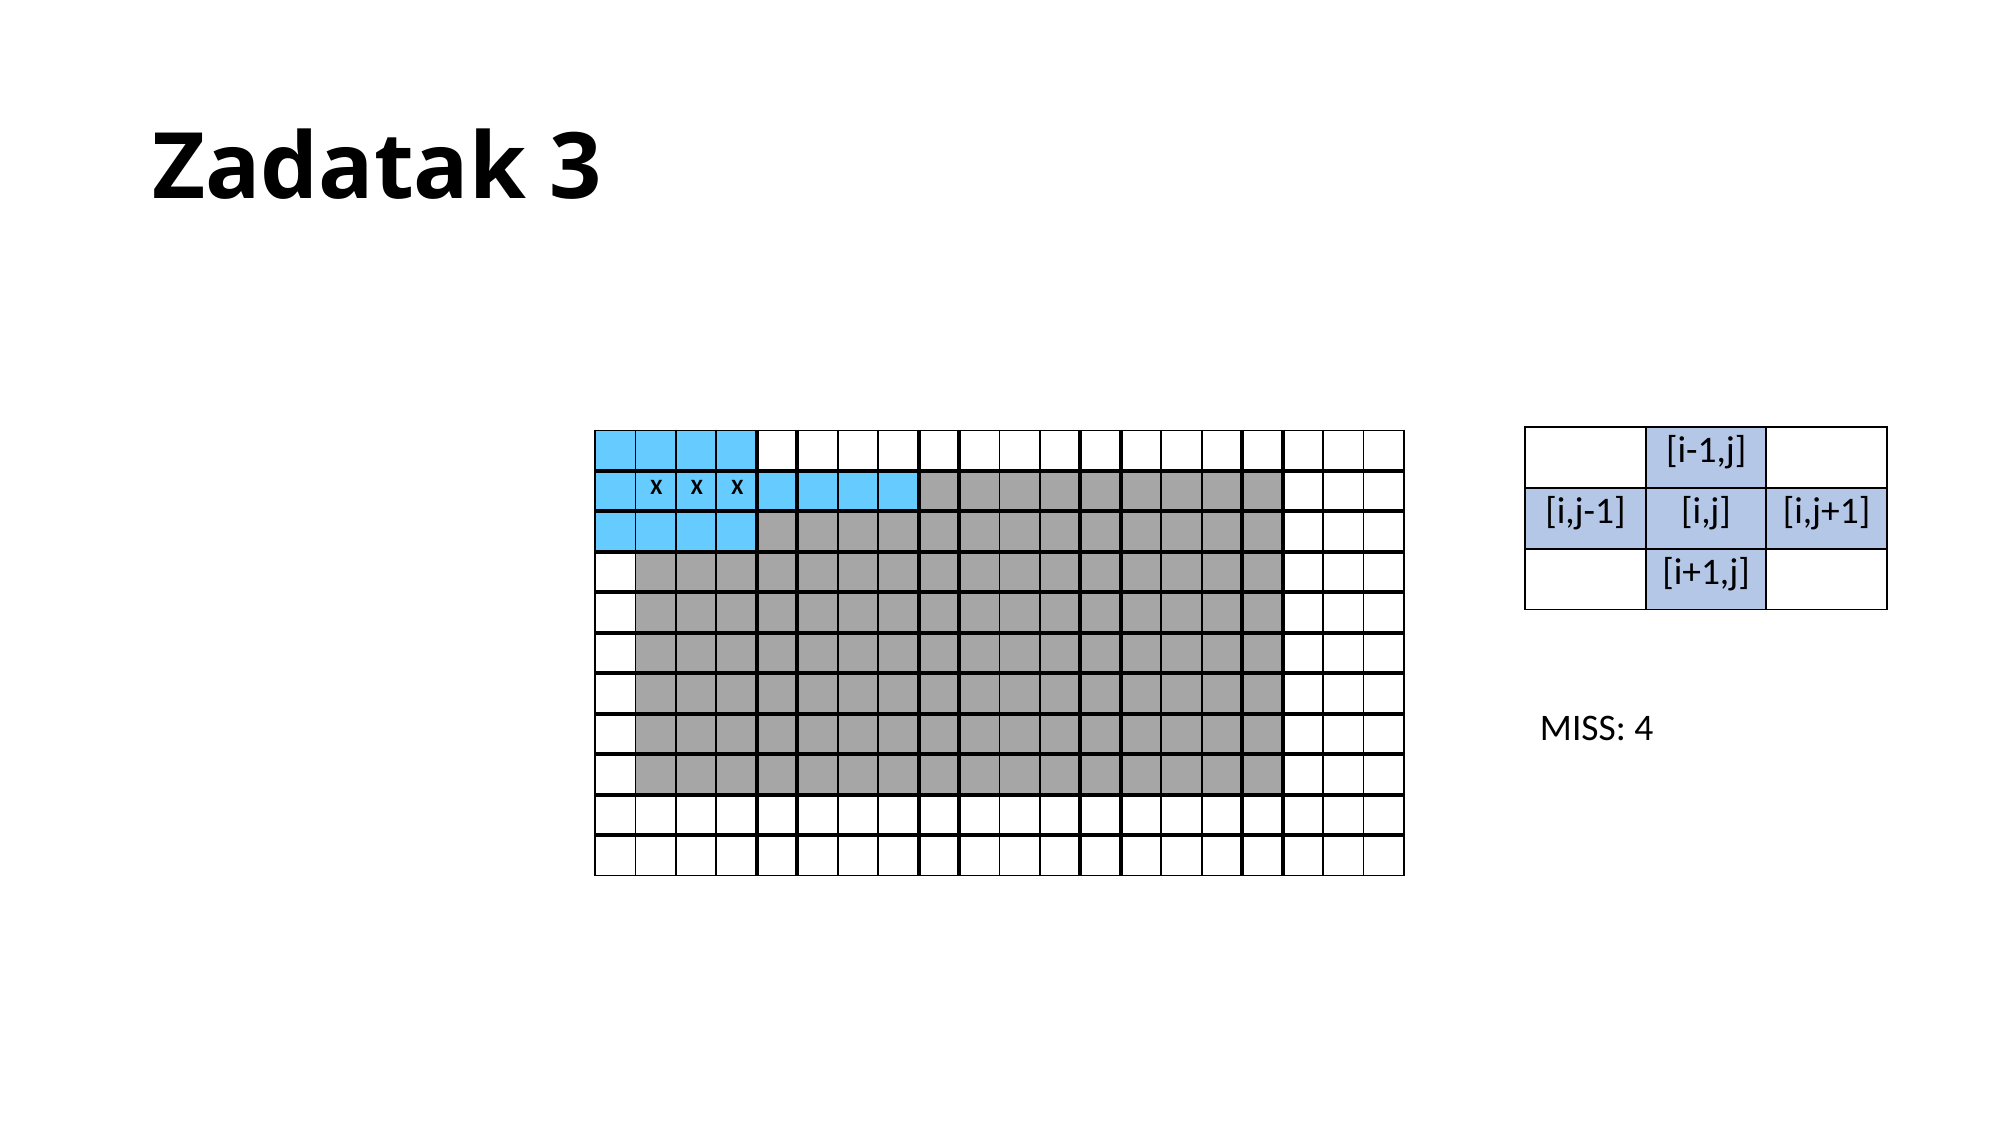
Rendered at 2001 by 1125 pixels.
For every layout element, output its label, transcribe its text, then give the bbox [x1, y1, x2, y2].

table_cell [1324, 675, 1363, 712]
table_cell [961, 675, 999, 712]
table_cell [677, 513, 715, 550]
table_cell [799, 554, 837, 590]
table_cell [1285, 635, 1322, 671]
table_cell [799, 594, 837, 631]
table_cell [879, 513, 917, 550]
table_cell [1244, 837, 1281, 875]
table_cell [1244, 797, 1281, 833]
table_cell [839, 594, 877, 631]
table_cell [1203, 594, 1240, 631]
table_cell [799, 837, 837, 875]
table_cell [1162, 635, 1201, 671]
table_cell [879, 716, 917, 752]
table_cell [961, 473, 999, 509]
table_cell [961, 837, 999, 875]
table_cell [879, 797, 917, 833]
table_cell [921, 473, 957, 509]
table_cell [1041, 635, 1078, 671]
table_cell [677, 675, 715, 712]
table_header [1767, 428, 1886, 487]
table_cell [921, 797, 957, 833]
table_cell [961, 513, 999, 550]
table_cell [1364, 594, 1403, 631]
table_cell [1162, 675, 1201, 712]
table_cell [1082, 716, 1119, 752]
table_cell [596, 513, 635, 550]
table_cell [759, 756, 795, 793]
table_cell [1000, 837, 1039, 875]
table_cell [1203, 675, 1240, 712]
table_cell [1244, 554, 1281, 590]
table_cell [1203, 635, 1240, 671]
table_header [921, 431, 957, 469]
table_cell [1244, 473, 1281, 509]
table_cell [636, 756, 675, 793]
table_cell [1324, 797, 1363, 833]
table_cell [1041, 797, 1078, 833]
table_cell [1324, 756, 1363, 793]
table_cell [961, 716, 999, 752]
table_cell [799, 797, 837, 833]
table_cell [636, 635, 675, 671]
table_cell [i,j-1] [1526, 489, 1645, 548]
table_cell X [677, 473, 715, 509]
table_cell [1364, 635, 1403, 671]
table_cell [1364, 513, 1403, 550]
table_cell [596, 554, 635, 590]
table_cell [1041, 594, 1078, 631]
table_cell [717, 513, 755, 550]
table_cell [1000, 554, 1039, 590]
table_cell [1244, 716, 1281, 752]
table_header [717, 431, 755, 469]
table_cell [1041, 756, 1078, 793]
table_cell [1203, 797, 1240, 833]
table_cell [1123, 837, 1160, 875]
table_cell [961, 554, 999, 590]
table_cell [1324, 513, 1363, 550]
table_cell [1000, 513, 1039, 550]
table_cell [677, 635, 715, 671]
table_cell [1364, 837, 1403, 875]
table_cell [1162, 594, 1201, 631]
table_cell [839, 554, 877, 590]
table_header [1041, 431, 1078, 469]
table_header [1082, 431, 1119, 469]
table_cell [961, 797, 999, 833]
table_cell [596, 675, 635, 712]
table_cell [677, 756, 715, 793]
table_cell [1324, 635, 1363, 671]
table_cell [879, 756, 917, 793]
table_cell [1000, 756, 1039, 793]
table_cell [759, 513, 795, 550]
table_cell [921, 594, 957, 631]
table_cell [677, 594, 715, 631]
table_cell [636, 837, 675, 875]
table_cell [717, 635, 755, 671]
table_cell [839, 837, 877, 875]
table_cell [839, 675, 877, 712]
table_cell [921, 554, 957, 590]
table_cell [717, 716, 755, 752]
table_cell [1123, 756, 1160, 793]
table_cell [1285, 716, 1322, 752]
table_cell [1364, 797, 1403, 833]
table_cell [677, 837, 715, 875]
table_cell [636, 797, 675, 833]
table_header [759, 431, 795, 469]
table_cell [839, 513, 877, 550]
table_cell [1324, 554, 1363, 590]
table_cell [1000, 473, 1039, 509]
table_cell [596, 797, 635, 833]
table_cell [1123, 797, 1160, 833]
table_cell [596, 635, 635, 671]
table_cell [1285, 554, 1322, 590]
table_cell [1244, 594, 1281, 631]
table_cell [839, 716, 877, 752]
table_cell [1285, 797, 1322, 833]
table_cell [1000, 716, 1039, 752]
table_cell [799, 675, 837, 712]
table_cell [1082, 756, 1119, 793]
table_cell [1000, 594, 1039, 631]
table_cell [921, 716, 957, 752]
table_cell [1285, 513, 1322, 550]
table_cell [839, 797, 877, 833]
table_cell [1000, 797, 1039, 833]
table_header [1285, 431, 1322, 469]
table_header [1000, 431, 1039, 469]
table_cell [879, 837, 917, 875]
table_cell [596, 837, 635, 875]
table_header [677, 431, 715, 469]
table_cell [1285, 473, 1322, 509]
table_cell [759, 594, 795, 631]
table_cell [1041, 554, 1078, 590]
table_cell [1123, 554, 1160, 590]
table_cell [1244, 756, 1281, 793]
table_cell [717, 756, 755, 793]
table_cell [1041, 716, 1078, 752]
table_cell [1324, 716, 1363, 752]
table_cell [799, 473, 837, 509]
table_cell [1364, 473, 1403, 509]
table_cell [1324, 837, 1363, 875]
table_header [879, 431, 917, 469]
table_cell [1123, 473, 1160, 509]
table_cell [759, 837, 795, 875]
table_cell [799, 756, 837, 793]
table_cell [i,j+1] [1767, 489, 1886, 548]
table_cell [1123, 716, 1160, 752]
table_cell [799, 513, 837, 550]
table_cell [879, 675, 917, 712]
table_cell [879, 594, 917, 631]
table_cell [1082, 554, 1119, 590]
table_cell [1162, 837, 1201, 875]
table_cell [1162, 473, 1201, 509]
table_header [i-1,j] [1647, 428, 1765, 487]
table_cell [839, 473, 877, 509]
table_cell [1203, 756, 1240, 793]
table_cell [1082, 513, 1119, 550]
table_cell [677, 797, 715, 833]
table_cell [1162, 554, 1201, 590]
table_cell [1244, 513, 1281, 550]
title Zadatak 3 [137, 59, 1863, 278]
table_cell [1082, 837, 1119, 875]
table_cell [759, 554, 795, 590]
table_cell [1000, 675, 1039, 712]
table_cell [961, 594, 999, 631]
table_cell [759, 797, 795, 833]
table_cell [1123, 675, 1160, 712]
table_cell [1082, 635, 1119, 671]
table_cell [636, 554, 675, 590]
table_header [1162, 431, 1201, 469]
table_header [1324, 431, 1363, 469]
table_cell [717, 837, 755, 875]
table_cell [799, 716, 837, 752]
table_cell [636, 675, 675, 712]
table_cell [961, 635, 999, 671]
table_cell [1000, 635, 1039, 671]
table_cell [1526, 550, 1645, 609]
table_cell [1285, 594, 1322, 631]
table_cell [839, 635, 877, 671]
table_cell [717, 797, 755, 833]
table_cell [1285, 675, 1322, 712]
table_cell [596, 594, 635, 631]
table_cell [1203, 513, 1240, 550]
table_cell [799, 635, 837, 671]
table_cell [636, 513, 675, 550]
table_cell [1324, 594, 1363, 631]
table_cell [1364, 716, 1403, 752]
table_cell [1123, 594, 1160, 631]
table_cell [1767, 550, 1886, 609]
table_cell [596, 756, 635, 793]
table_header [839, 431, 877, 469]
table_header [596, 431, 635, 469]
table_cell [879, 473, 917, 509]
table_cell [1041, 837, 1078, 875]
table_cell [921, 756, 957, 793]
table_cell [1162, 797, 1201, 833]
table_cell [1041, 513, 1078, 550]
table_cell [1082, 473, 1119, 509]
table_cell [636, 594, 675, 631]
table_cell [1203, 716, 1240, 752]
table_cell [1203, 554, 1240, 590]
table_cell X [717, 473, 755, 509]
table_cell [759, 675, 795, 712]
table_cell [717, 675, 755, 712]
table_cell [1364, 554, 1403, 590]
text_box MISS: 4 [1525, 695, 1887, 755]
table_cell X [636, 473, 675, 509]
table_cell [1203, 473, 1240, 509]
table_cell [717, 594, 755, 631]
table_cell [i+1,j] [1647, 550, 1765, 609]
table_cell [1162, 756, 1201, 793]
table_cell [i,j] [1647, 489, 1765, 548]
table_cell [1285, 837, 1322, 875]
table_header [1244, 431, 1281, 469]
table_cell [839, 756, 877, 793]
table_cell [1082, 797, 1119, 833]
table_cell [1162, 716, 1201, 752]
table_cell [1162, 513, 1201, 550]
table_cell [1041, 675, 1078, 712]
table_header [1526, 428, 1645, 487]
table_cell [921, 837, 957, 875]
table_header [1203, 431, 1240, 469]
table_header [1123, 431, 1160, 469]
table_cell [1041, 473, 1078, 509]
table_cell [717, 554, 755, 590]
table_cell [1364, 756, 1403, 793]
table_cell [759, 716, 795, 752]
table_cell [921, 513, 957, 550]
table_cell [677, 554, 715, 590]
table_cell [596, 716, 635, 752]
table_cell [636, 716, 675, 752]
table_cell [1082, 675, 1119, 712]
table_header [1364, 431, 1403, 469]
table_cell [1203, 837, 1240, 875]
table_cell [677, 716, 715, 752]
table_cell [1082, 594, 1119, 631]
table_cell [596, 473, 635, 509]
table_cell [1324, 473, 1363, 509]
table_cell [1244, 675, 1281, 712]
table_header [799, 431, 837, 469]
table_cell [759, 473, 795, 509]
table_cell [759, 635, 795, 671]
table_cell [961, 756, 999, 793]
table_cell [1123, 513, 1160, 550]
table_cell [879, 554, 917, 590]
table_cell [1285, 756, 1322, 793]
table_cell [1244, 635, 1281, 671]
table_cell [879, 635, 917, 671]
table_cell [1123, 635, 1160, 671]
table_cell [1364, 675, 1403, 712]
table_header [636, 431, 675, 469]
table_header [961, 431, 999, 469]
table_cell [921, 675, 957, 712]
table_cell [921, 635, 957, 671]
